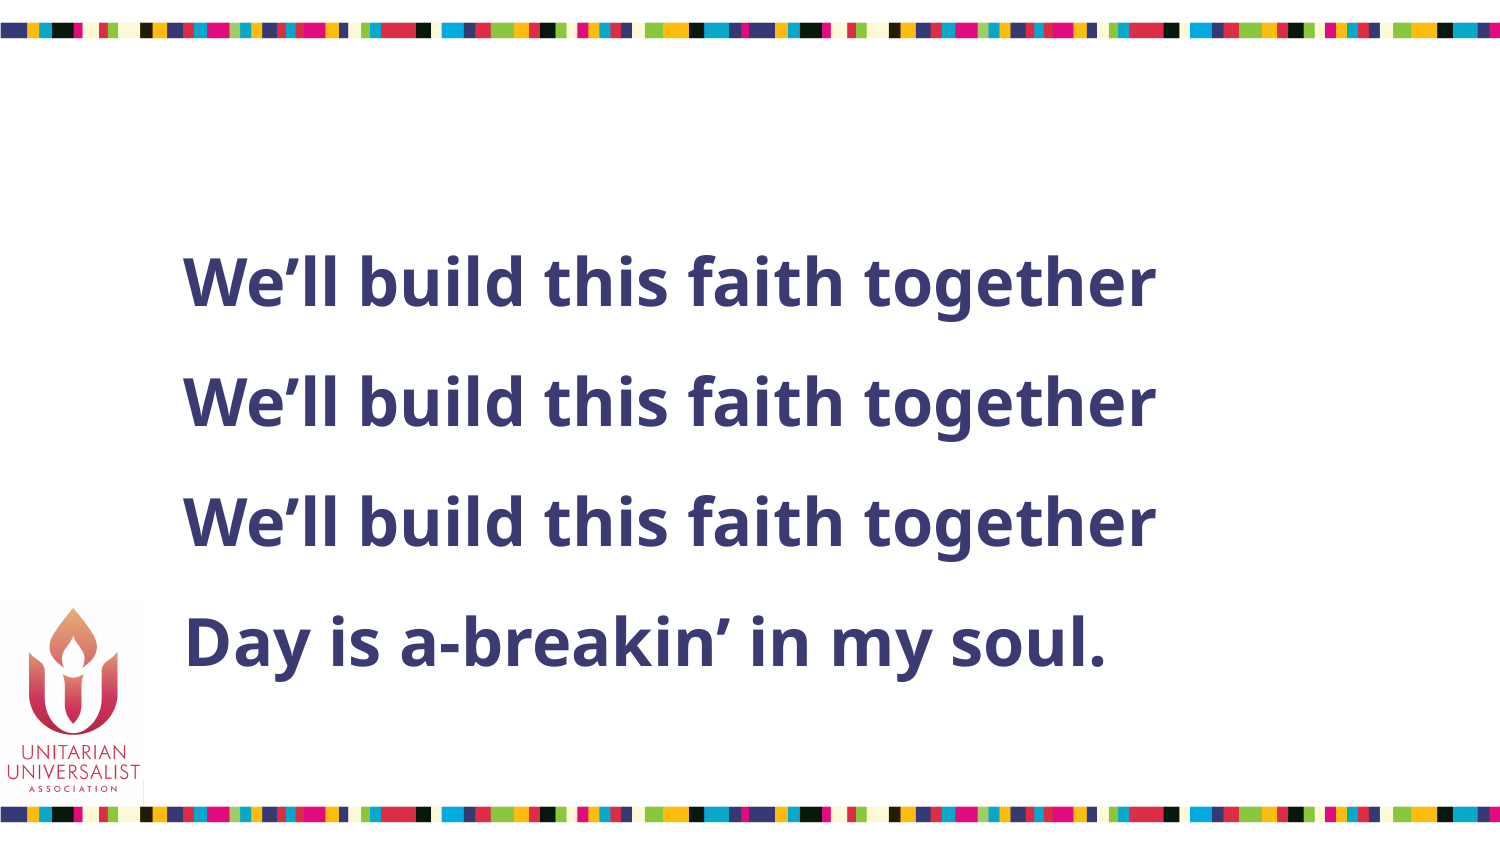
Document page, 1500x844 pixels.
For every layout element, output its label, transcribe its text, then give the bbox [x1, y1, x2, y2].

picture [0, 22, 1500, 40]
text_box We’ll build this faith together We’ll build this faith together We’ll build this faith together Day is a-breakin’ in my soul. [168, 184, 1421, 695]
picture [0, 600, 1500, 824]
